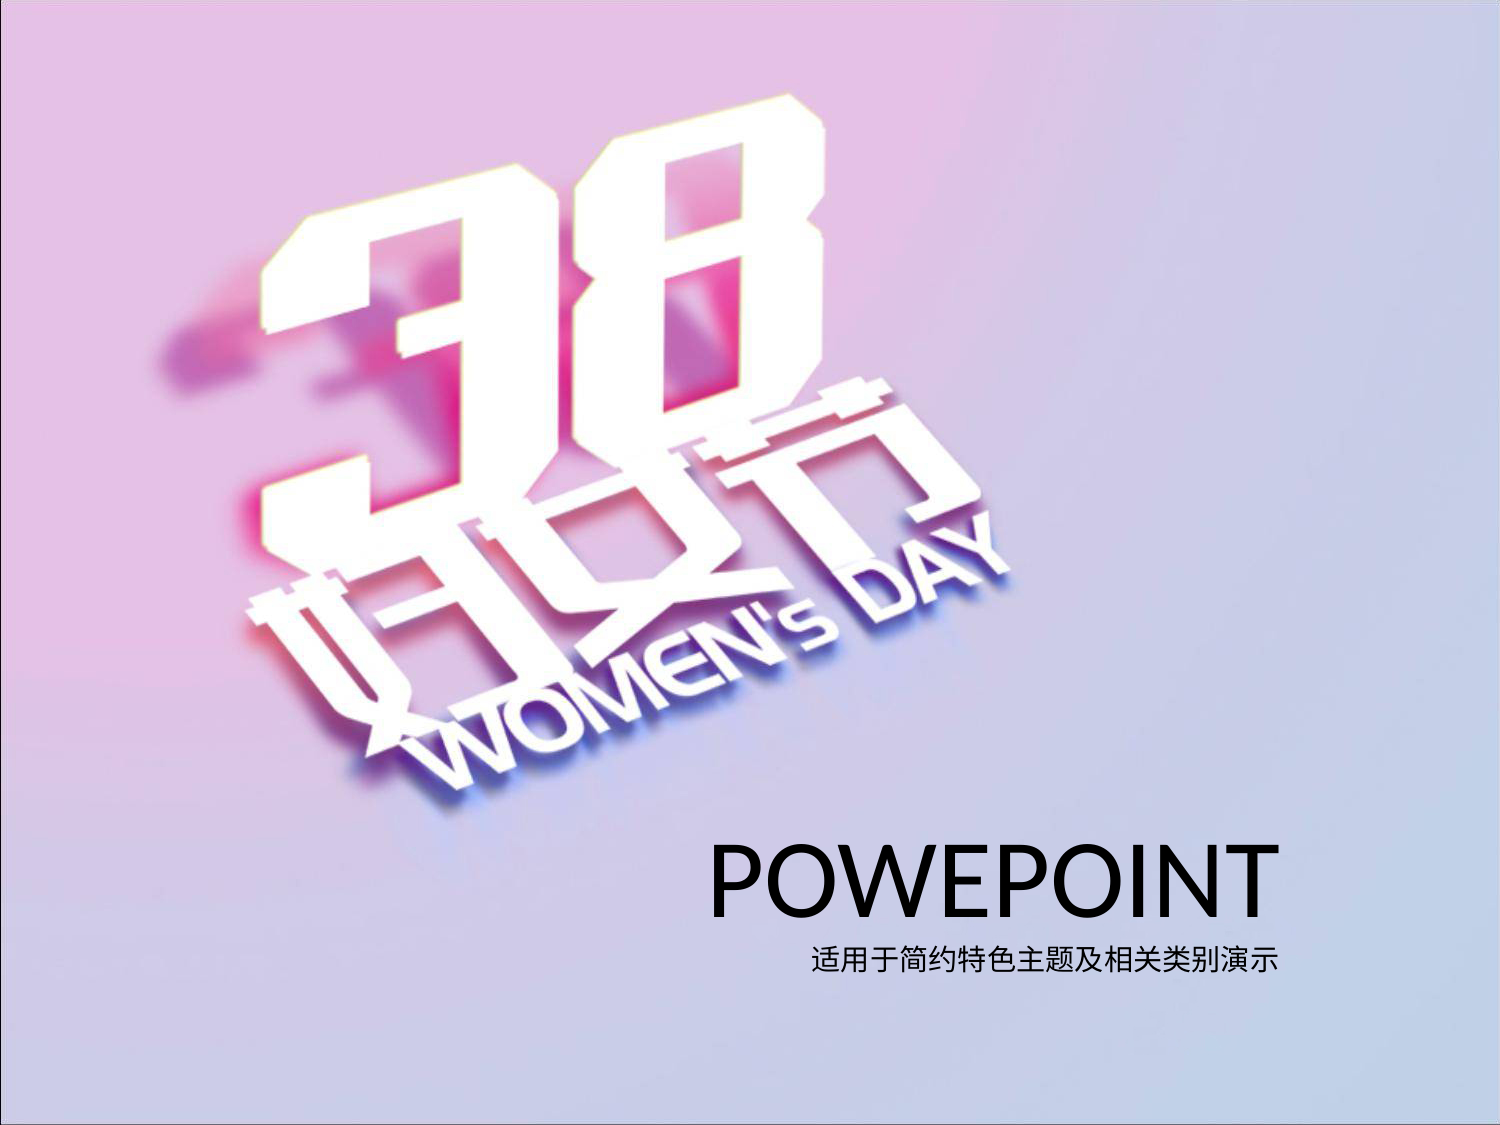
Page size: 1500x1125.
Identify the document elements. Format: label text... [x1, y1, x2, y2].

text_box 适用于简约特色主题及相关类别演示 [796, 933, 1477, 984]
picture [0, 0, 1500, 1125]
text_box POWEPOINT [691, 797, 1500, 948]
